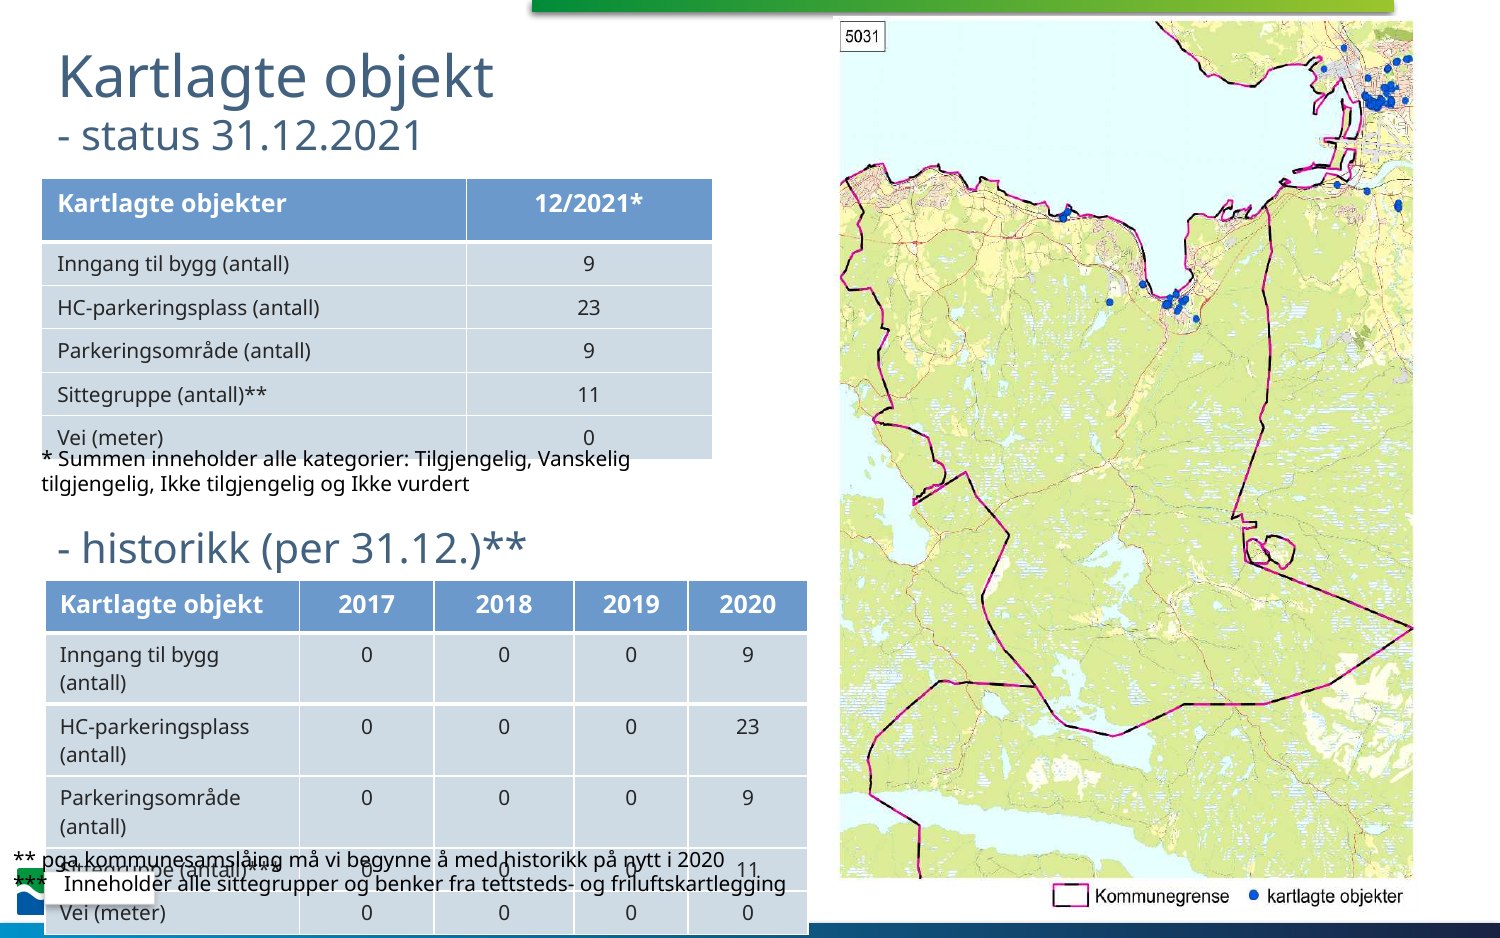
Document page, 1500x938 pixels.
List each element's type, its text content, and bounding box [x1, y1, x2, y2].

picture [833, 16, 1419, 913]
table_cell 0 [300, 635, 433, 702]
table_cell Parkeringsområde (antall) [46, 777, 299, 838]
table_cell 23 [467, 286, 712, 328]
table_cell Inngang til bygg (antall) [42, 244, 466, 285]
text_box * Summen inneholder alle kategorier: Tilgjengelig, Vanskelig tilgjengelig, Ikke tilgjengelig og Ikke vurdert [26, 438, 711, 504]
table_cell Parkeringsområde (antall) [42, 329, 466, 372]
table_header 12/2021* [467, 179, 712, 240]
table_cell 0 [300, 777, 433, 838]
table_header 2019 [575, 581, 687, 631]
table_cell Vei (meter) [42, 416, 466, 438]
table_cell 0 [689, 892, 807, 934]
table_cell 9 [467, 329, 712, 372]
table_cell 0 [575, 635, 687, 702]
table_header 2020 [689, 581, 807, 631]
table_cell 0 [575, 904, 687, 934]
table_cell 0 [300, 706, 433, 775]
table_cell 9 [689, 777, 807, 847]
table_cell 0 [435, 635, 573, 702]
table_cell 0 [467, 416, 712, 459]
table_cell 23 [689, 706, 807, 775]
table_cell Inngang til bygg (antall) [46, 635, 299, 702]
table_cell Sittegruppe (antall)** [42, 373, 466, 415]
table_cell HC-parkeringsplass (antall) [46, 706, 299, 775]
table_cell HC-parkeringsplass (antall) [42, 286, 466, 328]
table_cell Vei (meter) [46, 904, 299, 934]
table_cell 0 [435, 904, 573, 934]
table_cell 0 [575, 777, 687, 838]
table_header Kartlagte objekt [46, 581, 299, 631]
table_cell 0 [575, 706, 687, 775]
table_header Kartlagte objekter [42, 179, 466, 240]
table_cell 11 [802, 849, 807, 890]
table_cell 0 [300, 904, 433, 934]
table_cell 0 [435, 777, 573, 838]
table_cell 0 [435, 706, 573, 775]
table_cell 11 [467, 373, 712, 415]
table_cell 9 [689, 635, 807, 702]
text_box - historikk (per 31.12.)** [42, 496, 828, 580]
table_header 2018 [435, 581, 573, 631]
text_box Kartlagte objekt - status 31.12.2021 [42, 24, 828, 167]
table_header 2017 [300, 581, 433, 631]
table_cell 9 [467, 244, 712, 285]
text_box ** pga kommunesamslåing må vi begynne å med historikk på nytt i 2020 *** Inneholder alle sittegrupper og benker fra tettsteds- og friluftskartlegging [0, 838, 802, 904]
